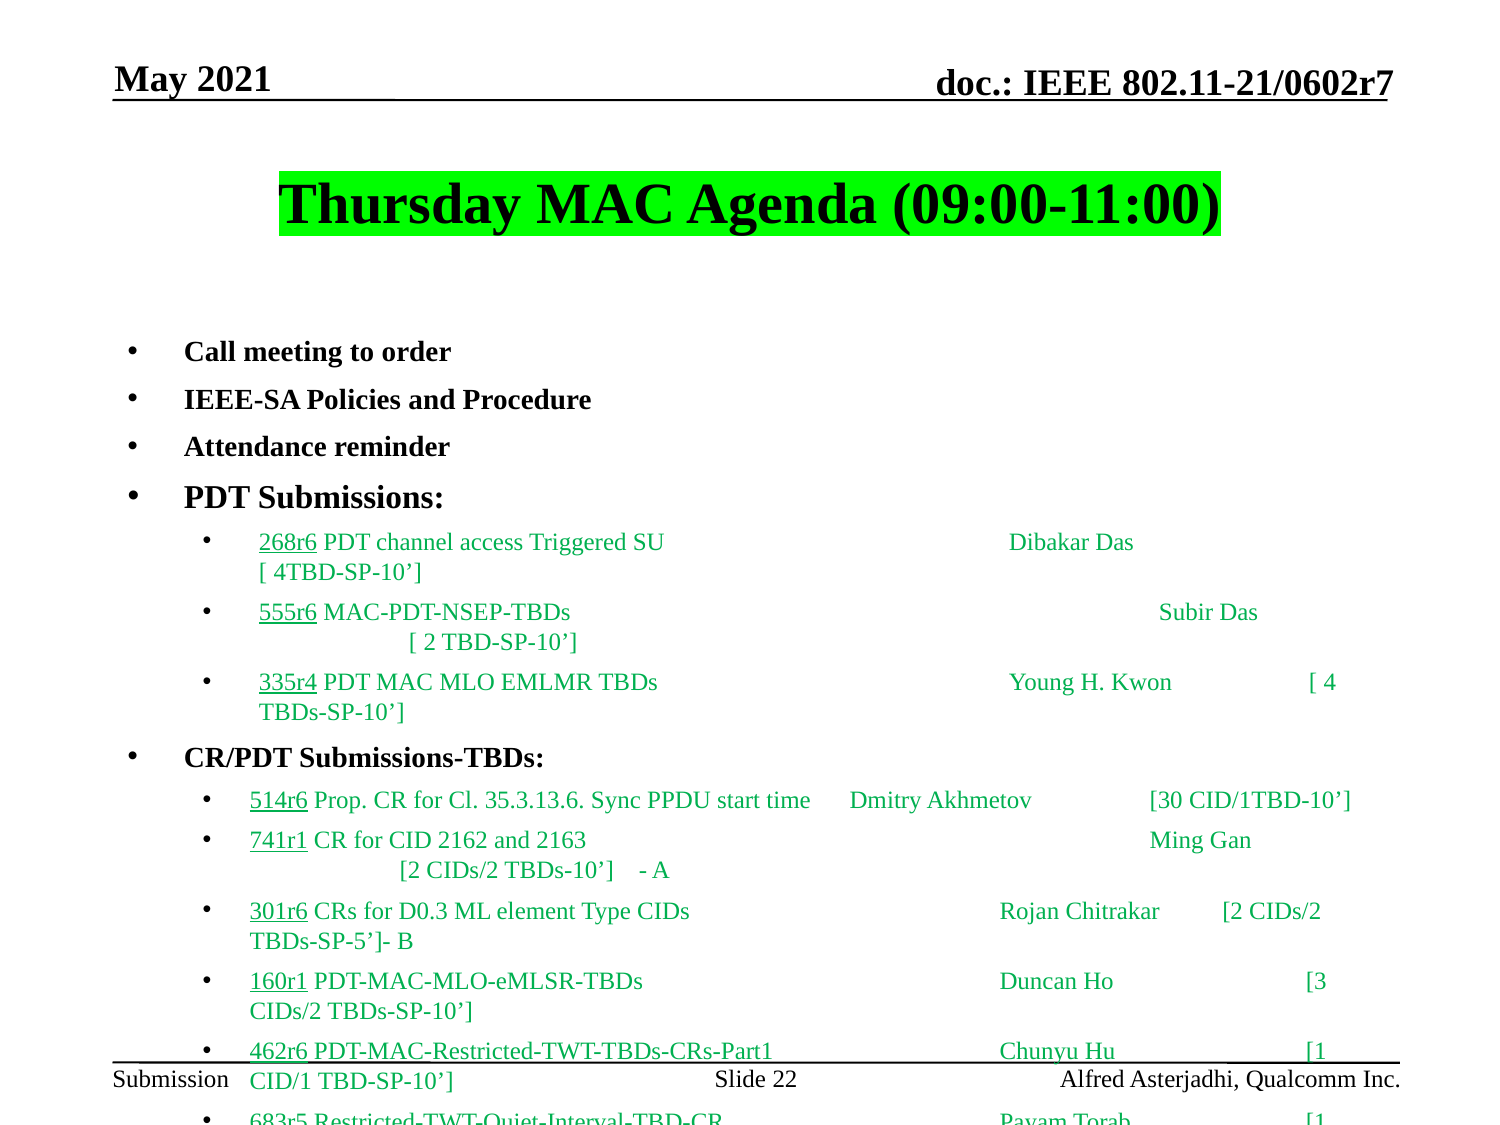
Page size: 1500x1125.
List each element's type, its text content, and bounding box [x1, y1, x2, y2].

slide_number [114, 54, 423, 100]
title Thursday MAC Agenda (09:00-11:00) [112, 112, 1388, 288]
list Call meeting to order IEEE-SA Policies and Procedure Attendance reminder PDT Submissions: 268r6 PDT channel access Triggered SU Dibakar Das [ 4TBD-SP-10’] 555r6 MAC-PDT-NSEP-TBDs Subir Das [ 2 TBD-SP-10’] 335r4 PDT MAC MLO EMLMR TBDs Young H. Kwon [ 4 TBDs-SP-10’] CR/PDT Submissions-TBDs: 514r6 Prop. CR for Cl. 35.3.13.6. Sync PPDU start time Dmitry Akhmetov [30 CID/1TBD-10’] 741r1 CR for CID 2162 and 2163 Ming Gan [2 CIDs/2 TBDs-10’] - A 301r6 CRs for D0.3 ML element Type CIDs Rojan Chitrakar [2 CIDs/2 TBDs-SP-5’]- B 160r1 PDT-MAC-MLO-eMLSR-TBDs Duncan Ho [3 CIDs/2 TBDs-SP-10’] 462r6 PDT-MAC-Restricted-TWT-TBDs-CRs-Part1 Chunyu Hu [1 CID/1 TBD-SP-10’] 683r5 Restricted-TWT-Quiet-Interval-TBD-CR Payam Torab [1 CID/1 TBD-SP-10’] Cont. [112, 324, 1388, 1063]
slide_number Slide 22 [712, 1061, 800, 1123]
footer Alfred Asterjadhi, Qualcomm Inc. [878, 1061, 1402, 1093]
